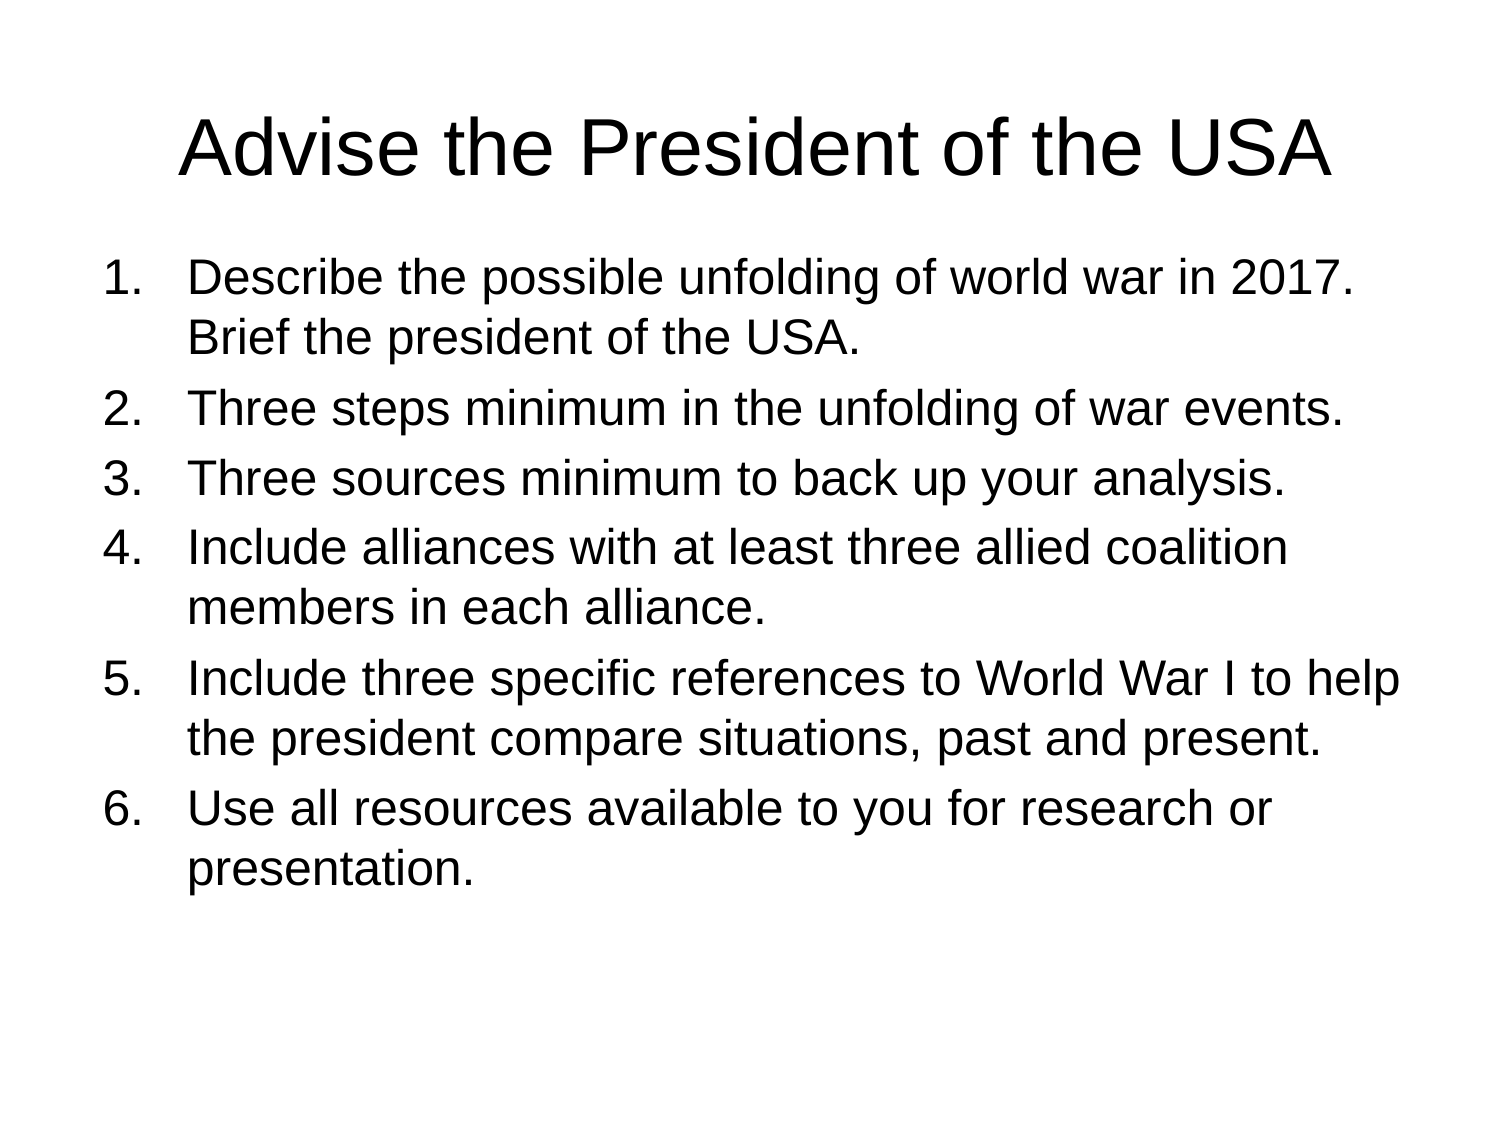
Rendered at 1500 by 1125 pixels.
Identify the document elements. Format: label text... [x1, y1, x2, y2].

subtitle Describe the possible unfolding of world war in 2017. Brief the president of the USA. Three steps minimum in the unfolding of war events. Three sources minimum to back up your analysis. Include alliances with at least three allied coalition members in each alliance. Include three specific references to World War I to help the president compare situations, past and present. Use all resources available to you for research or presentation. [87, 237, 1450, 975]
title Advise the President of the USA [99, 87, 1413, 200]
